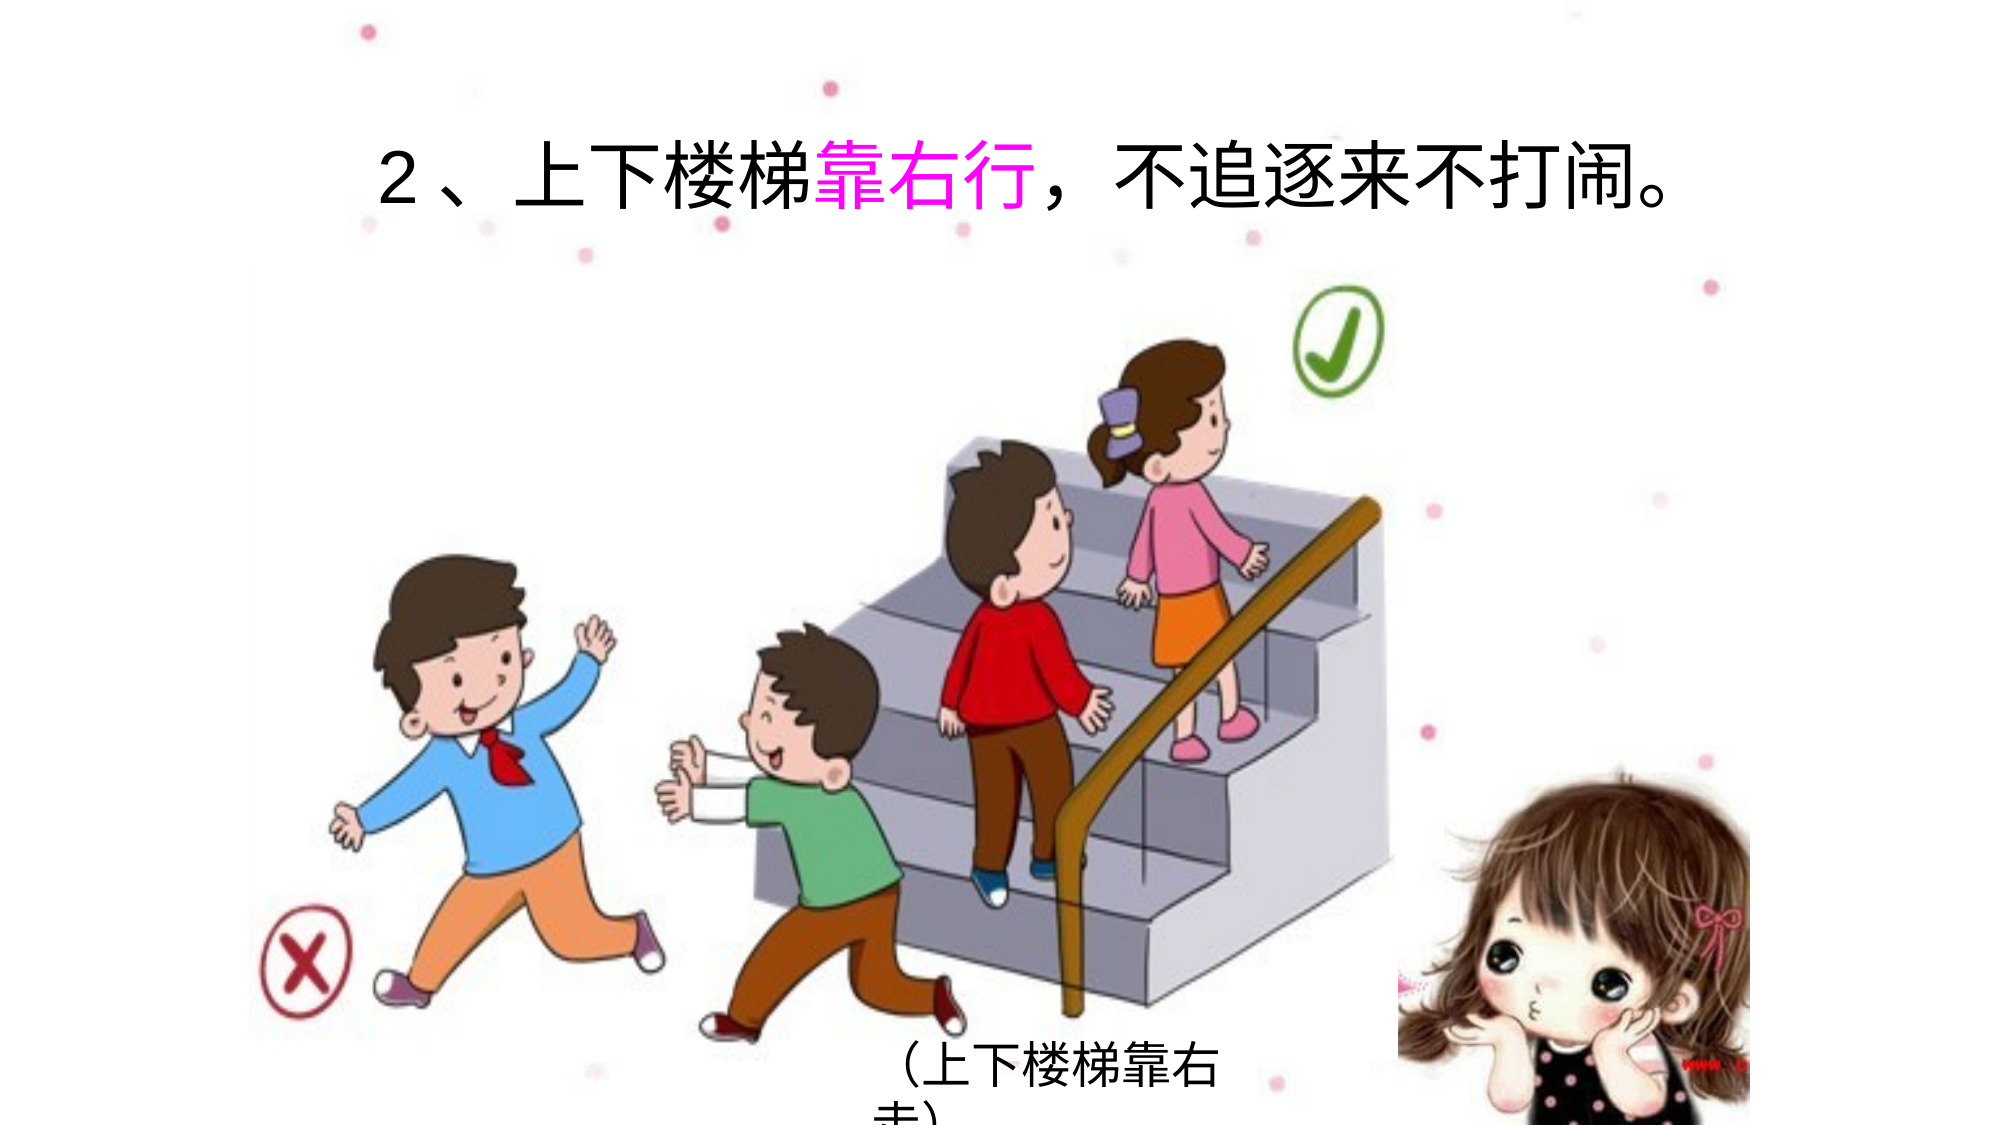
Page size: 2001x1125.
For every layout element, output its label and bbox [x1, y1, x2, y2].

picture [249, 0, 1751, 1125]
